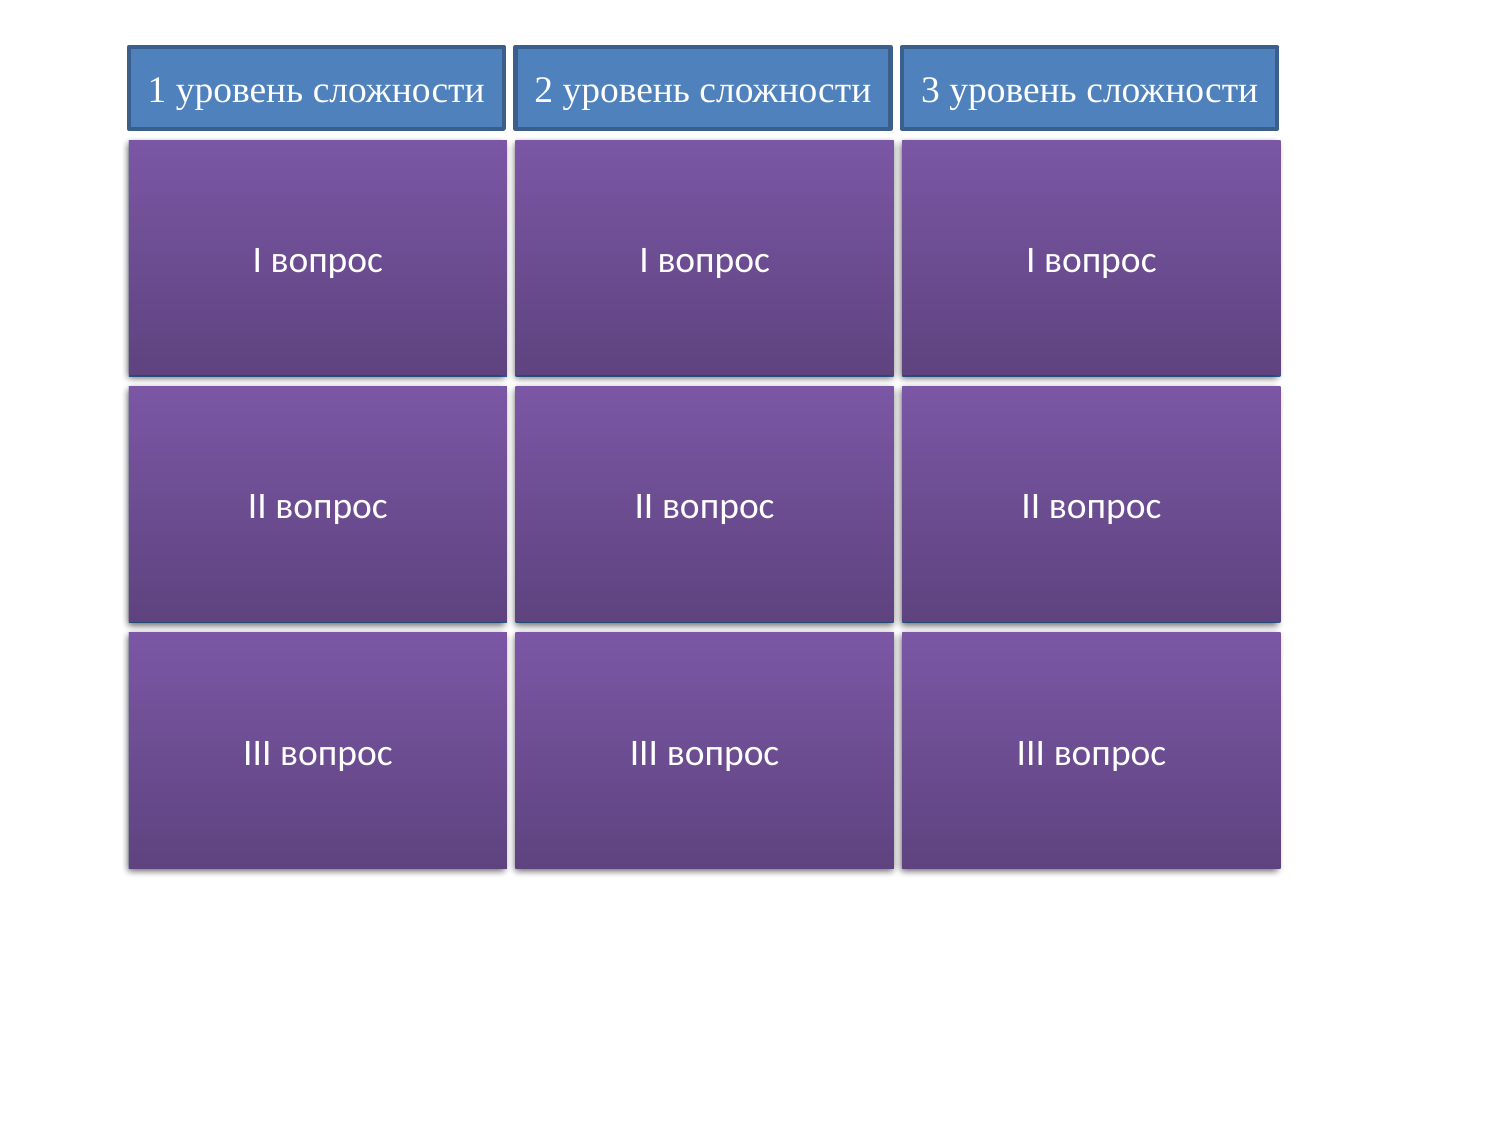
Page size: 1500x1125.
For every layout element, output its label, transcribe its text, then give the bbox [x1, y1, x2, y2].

text_box 2 уровень сложности [513, 45, 893, 131]
text_box 3 уровень сложности [900, 45, 1279, 131]
text_box II вопрос [515, 386, 894, 622]
text_box I вопрос [515, 140, 894, 375]
text_box III вопрос [128, 632, 507, 869]
text_box II вопрос [128, 386, 507, 622]
text_box I вопрос [128, 140, 507, 375]
text_box 1 уровень сложности [127, 45, 506, 131]
text_box II вопрос [902, 386, 1281, 622]
text_box III вопрос [515, 632, 894, 869]
text_box I вопрос [902, 140, 1281, 375]
text_box III вопрос [902, 632, 1281, 869]
